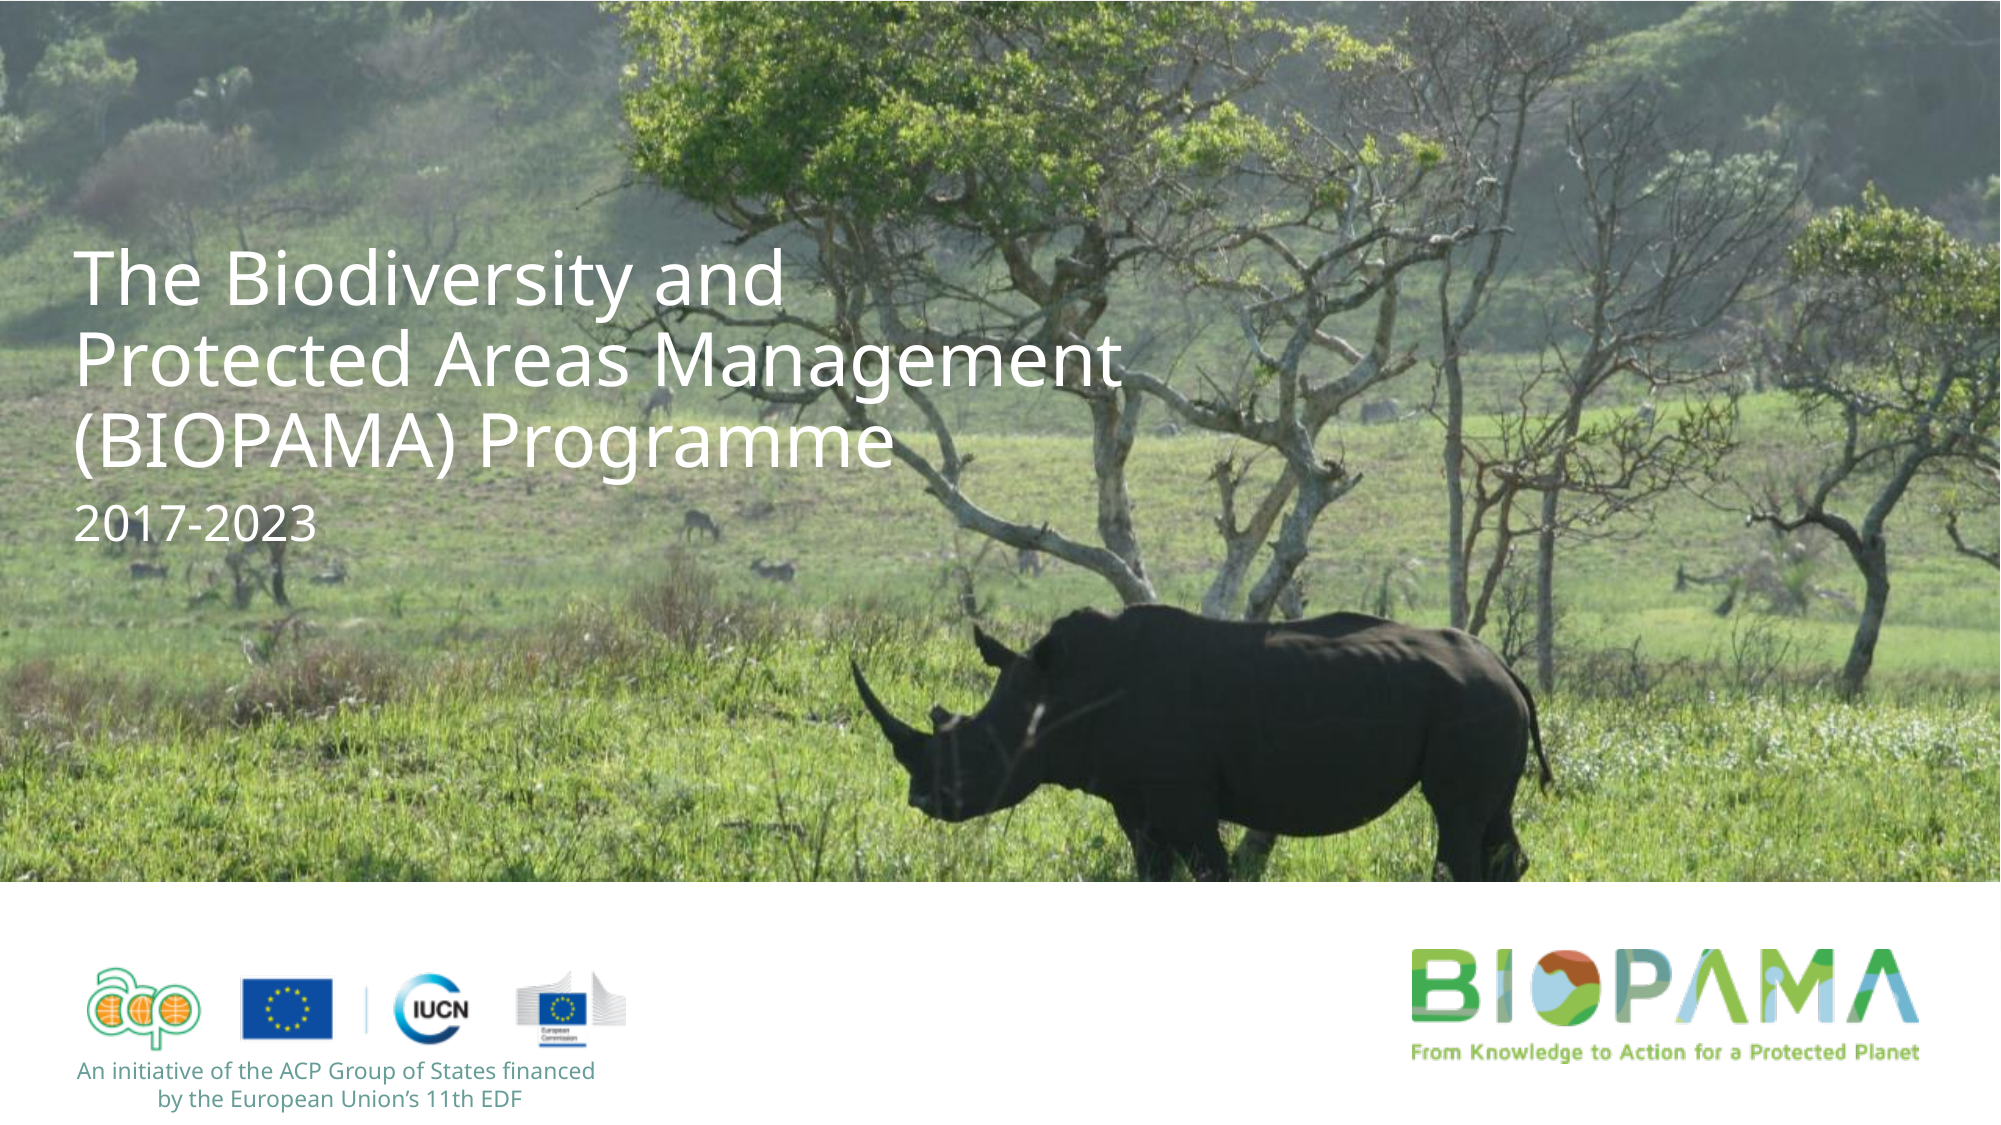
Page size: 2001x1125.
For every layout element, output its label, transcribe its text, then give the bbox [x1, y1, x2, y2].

picture [1412, 949, 1919, 1064]
picture [87, 948, 626, 1057]
picture [0, 1, 2001, 882]
text_box An initiative of the ACP Group of States financed by the European Union’s 11th EDF [62, 1049, 618, 1119]
